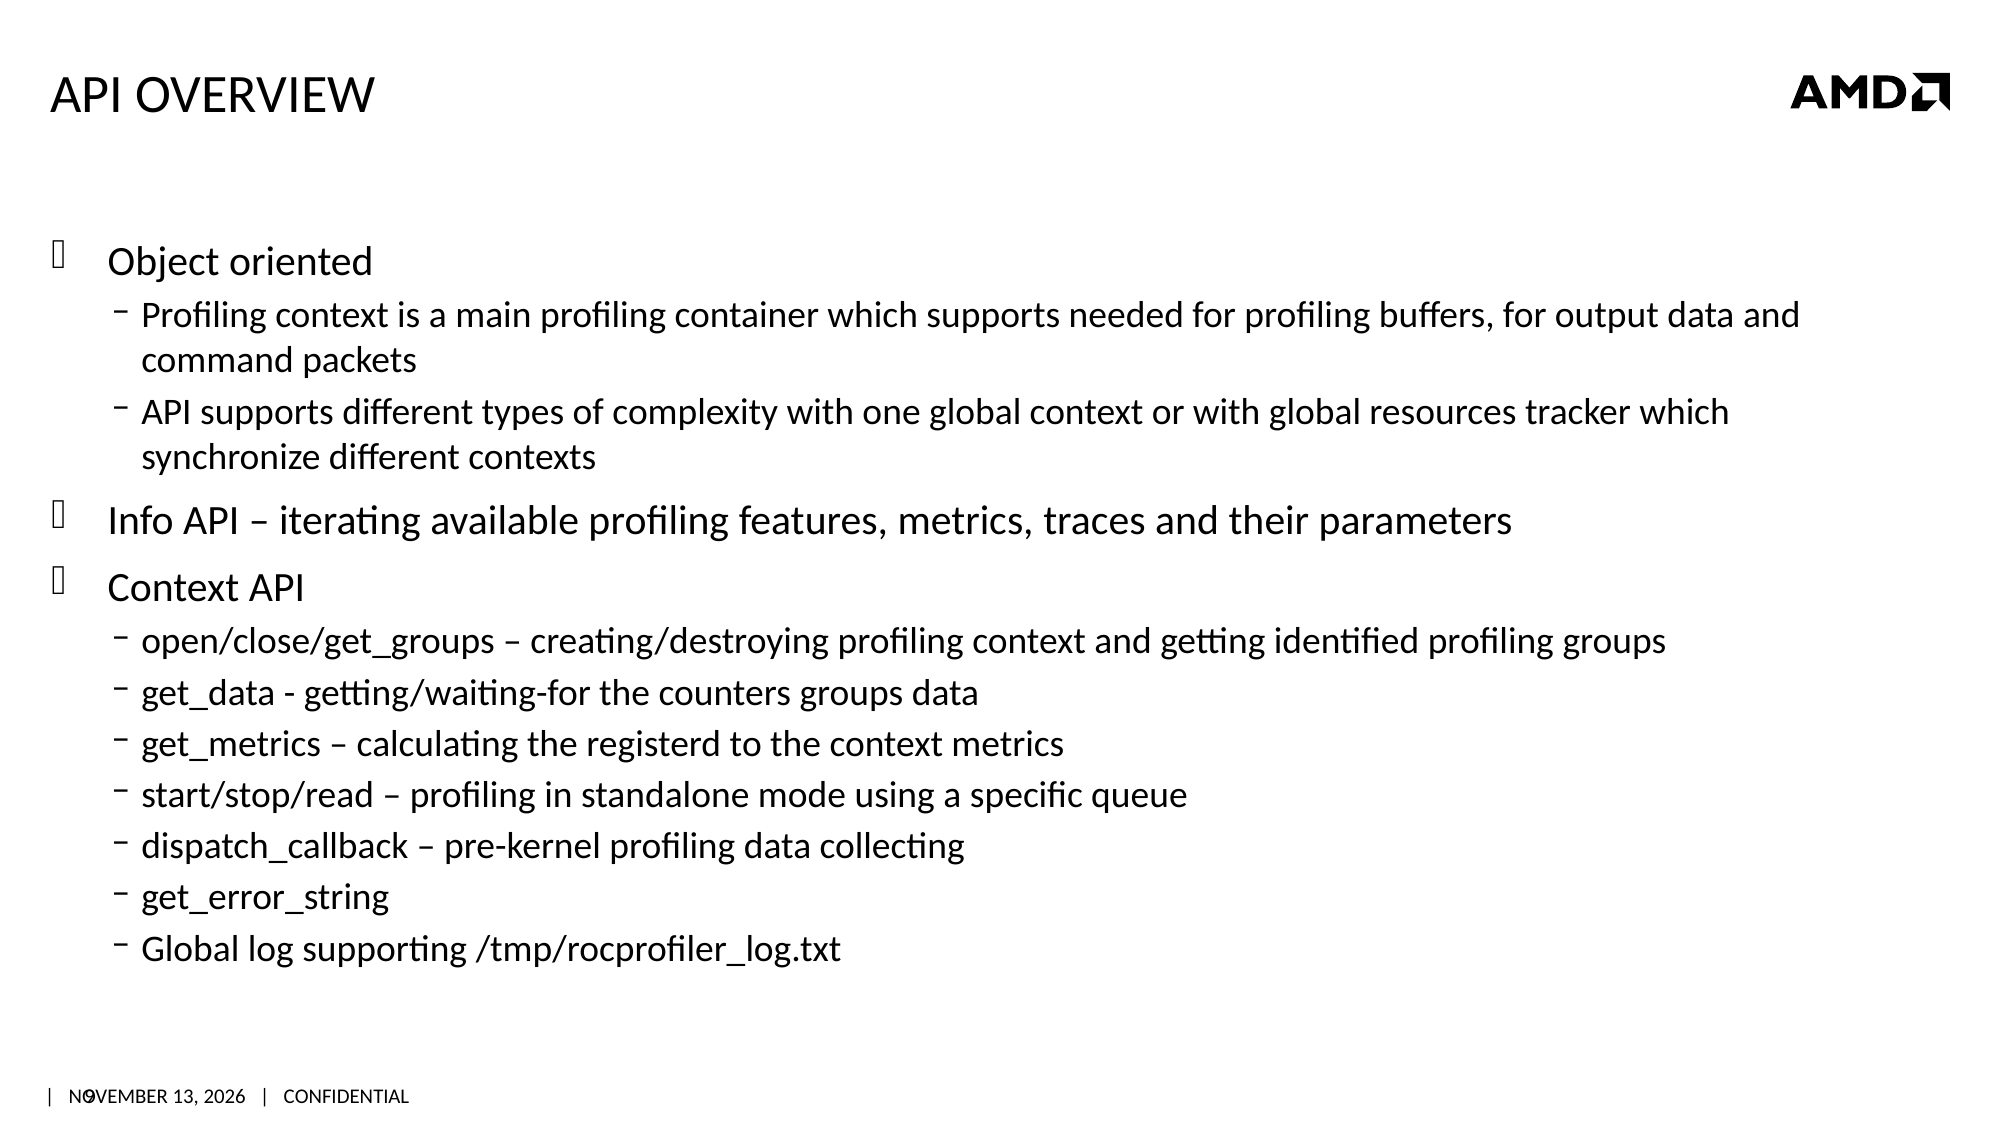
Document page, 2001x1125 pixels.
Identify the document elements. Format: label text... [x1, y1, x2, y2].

list Object oriented Profiling context is a main profiling container which supports needed for profiling buffers, for output data and command packets API supports different types of complexity with one global context or with global resources tracker which synchronize different contexts Info API – iterating available profiling features, metrics, traces and their parameters Context API open/close/get_groups – creating/destroying profiling context and getting identified profiling groups get_data - getting/waiting-for the counters groups data get_metrics – calculating the registerd to the context metrics start/stop/read – profiling in standalone mode using a specific queue dispatch_callback – pre-kernel profiling data collecting get_error_string Global log supporting /tmp/rocprofiler_log.txt [51, 226, 1912, 1037]
title API overview [50, 45, 1761, 124]
